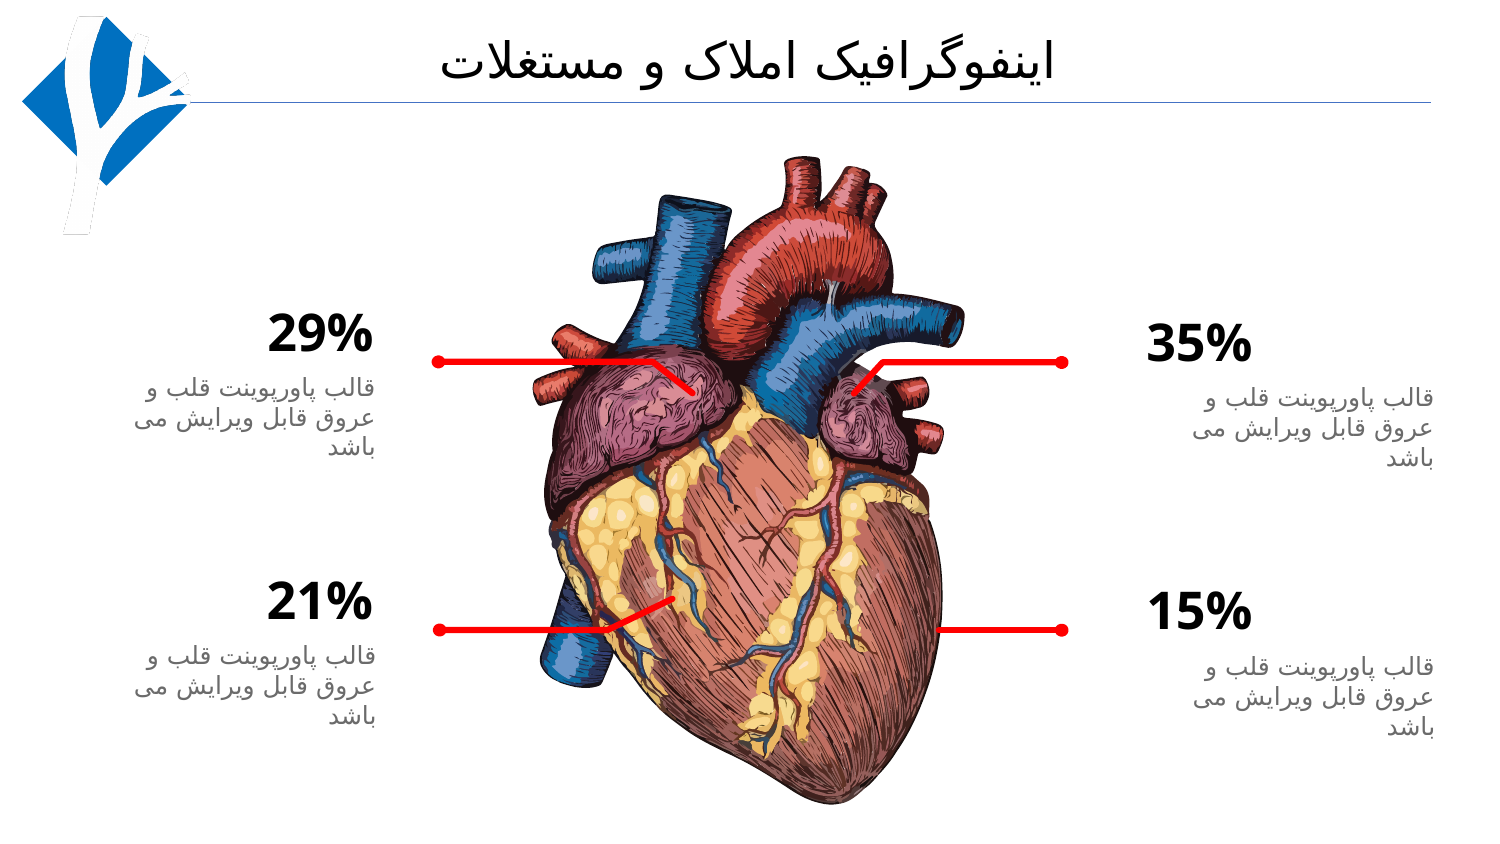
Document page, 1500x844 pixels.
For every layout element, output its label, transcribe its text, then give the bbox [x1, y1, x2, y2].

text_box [434, 358, 1066, 634]
text_box 15% [1131, 566, 1291, 640]
picture [63, 16, 191, 235]
text_box قالب پاورپوینت قلب و عروق قابل ویرایش می باشد [1130, 371, 1450, 481]
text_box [531, 634, 965, 806]
title اینفوگرافیک املاک و مستغلات [269, 19, 1228, 99]
text_box 21% [229, 556, 388, 630]
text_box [531, 155, 965, 358]
text_box 29% [229, 288, 389, 361]
text_box قالب پاورپوینت قلب و عروق قابل ویرایش می باشد [72, 361, 392, 471]
text_box 35% [1131, 298, 1291, 371]
text_box قالب پاورپوینت قلب و عروق قابل ویرایش می باشد [1131, 640, 1451, 750]
text_box قالب پاورپوینت قلب و عروق قابل ویرایش می باشد [73, 630, 392, 740]
